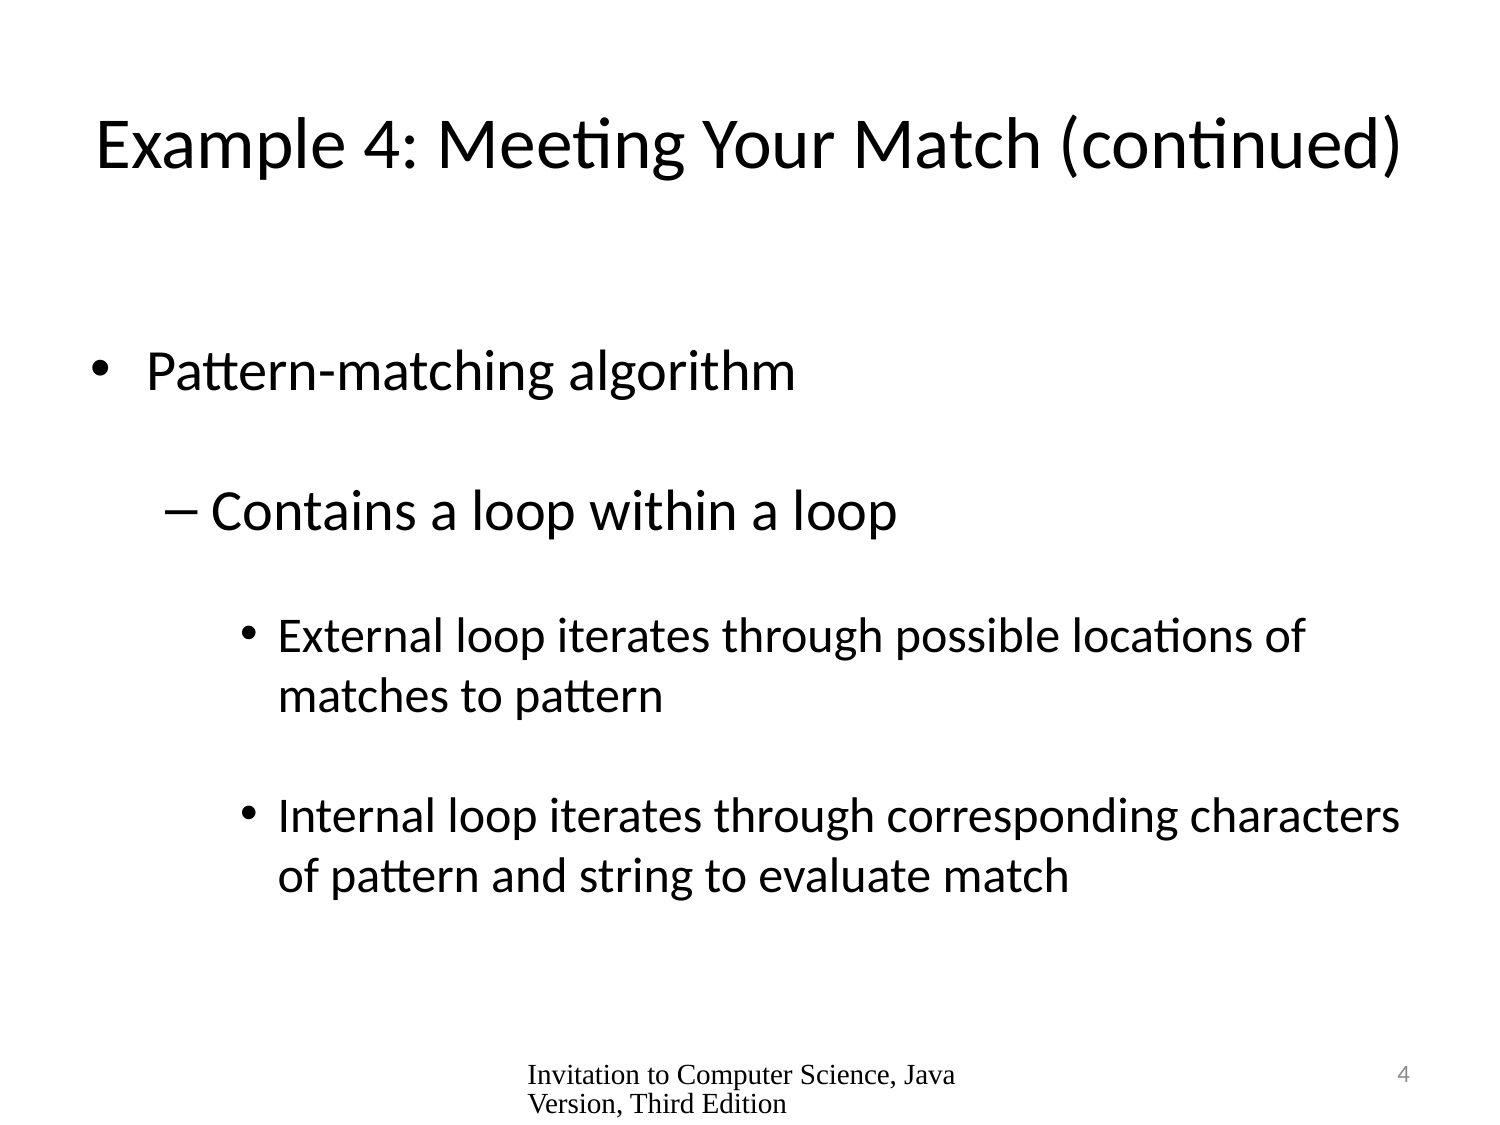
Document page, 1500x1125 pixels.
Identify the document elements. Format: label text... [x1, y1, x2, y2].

list Pattern-matching algorithm Contains a loop within a loop External loop iterates through possible locations of matches to pattern Internal loop iterates through corresponding characters of pattern and string to evaluate match [75, 324, 1425, 1006]
slide_number 4 [1074, 1042, 1425, 1103]
title Example 4: Meeting Your Match (continued) [75, 45, 1425, 233]
footer Invitation to Computer Science, Java Version, Third Edition [512, 1042, 988, 1103]
